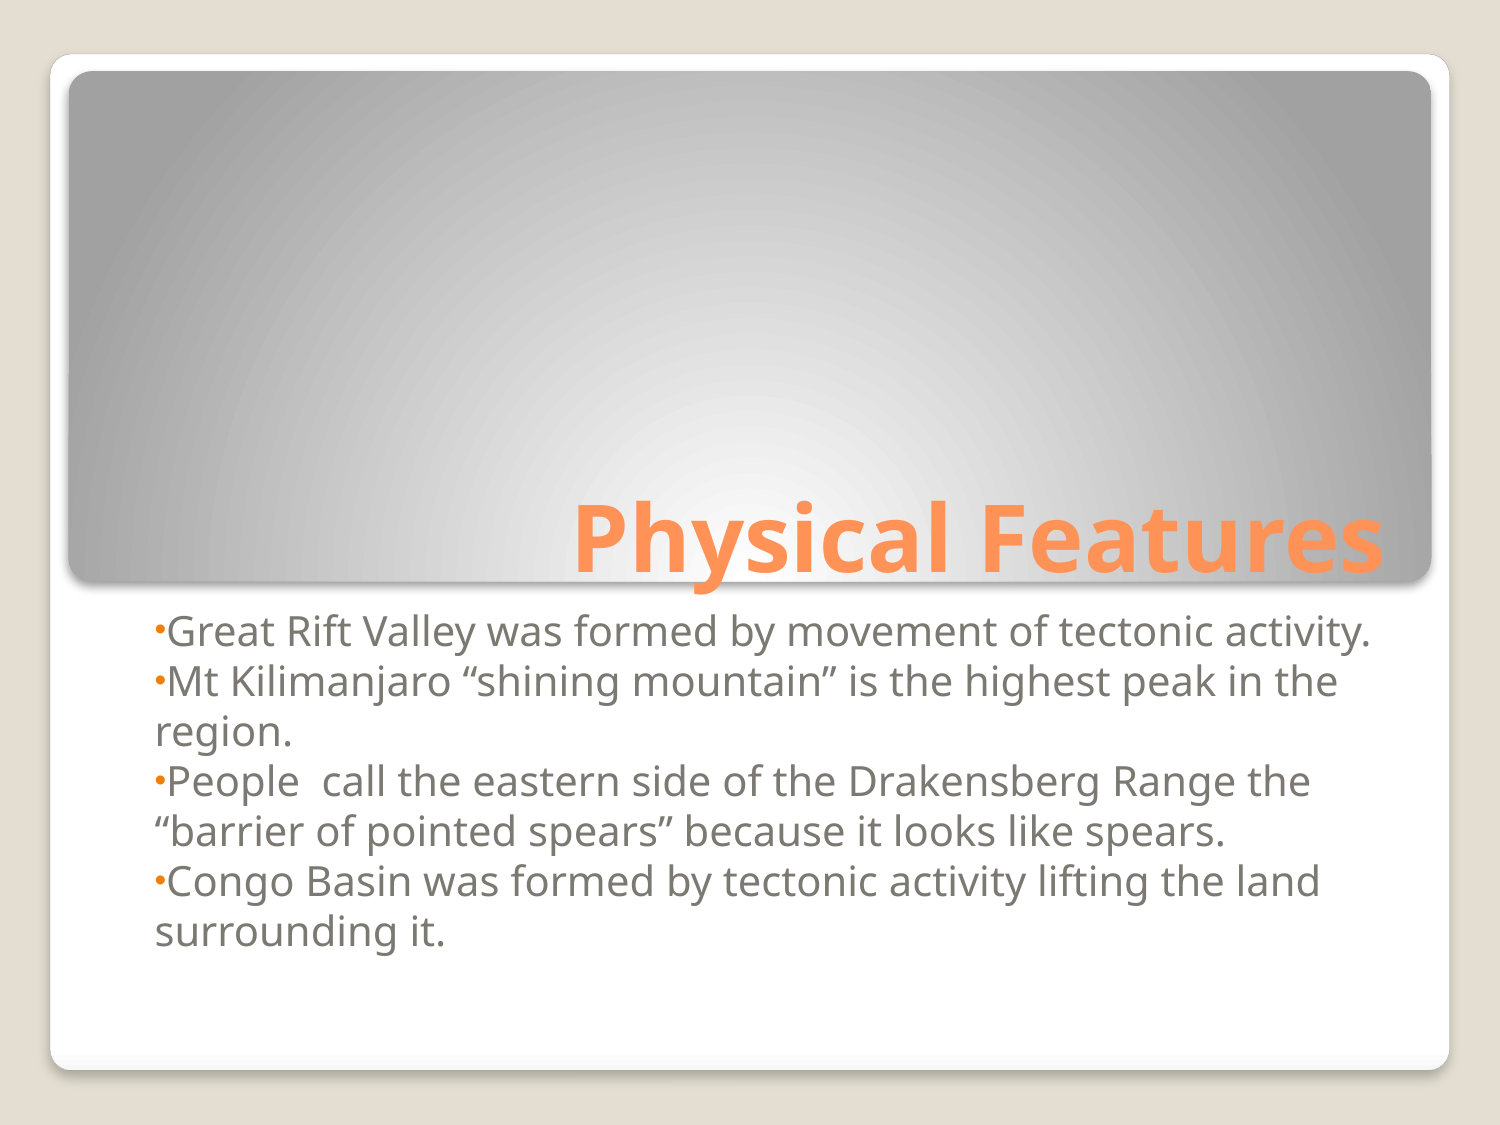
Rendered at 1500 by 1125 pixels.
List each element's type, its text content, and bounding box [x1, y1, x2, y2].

subtitle Great Rift Valley was formed by movement of tectonic activity. Mt Kilimanjaro “shining mountain” is the highest peak in the region. People call the eastern side of the Drakensberg Range the “barrier of pointed spears” because it looks like spears. Congo Basin was formed by tectonic activity lifting the land surrounding it. [118, 604, 1394, 1125]
title Physical Features [118, 298, 1394, 599]
